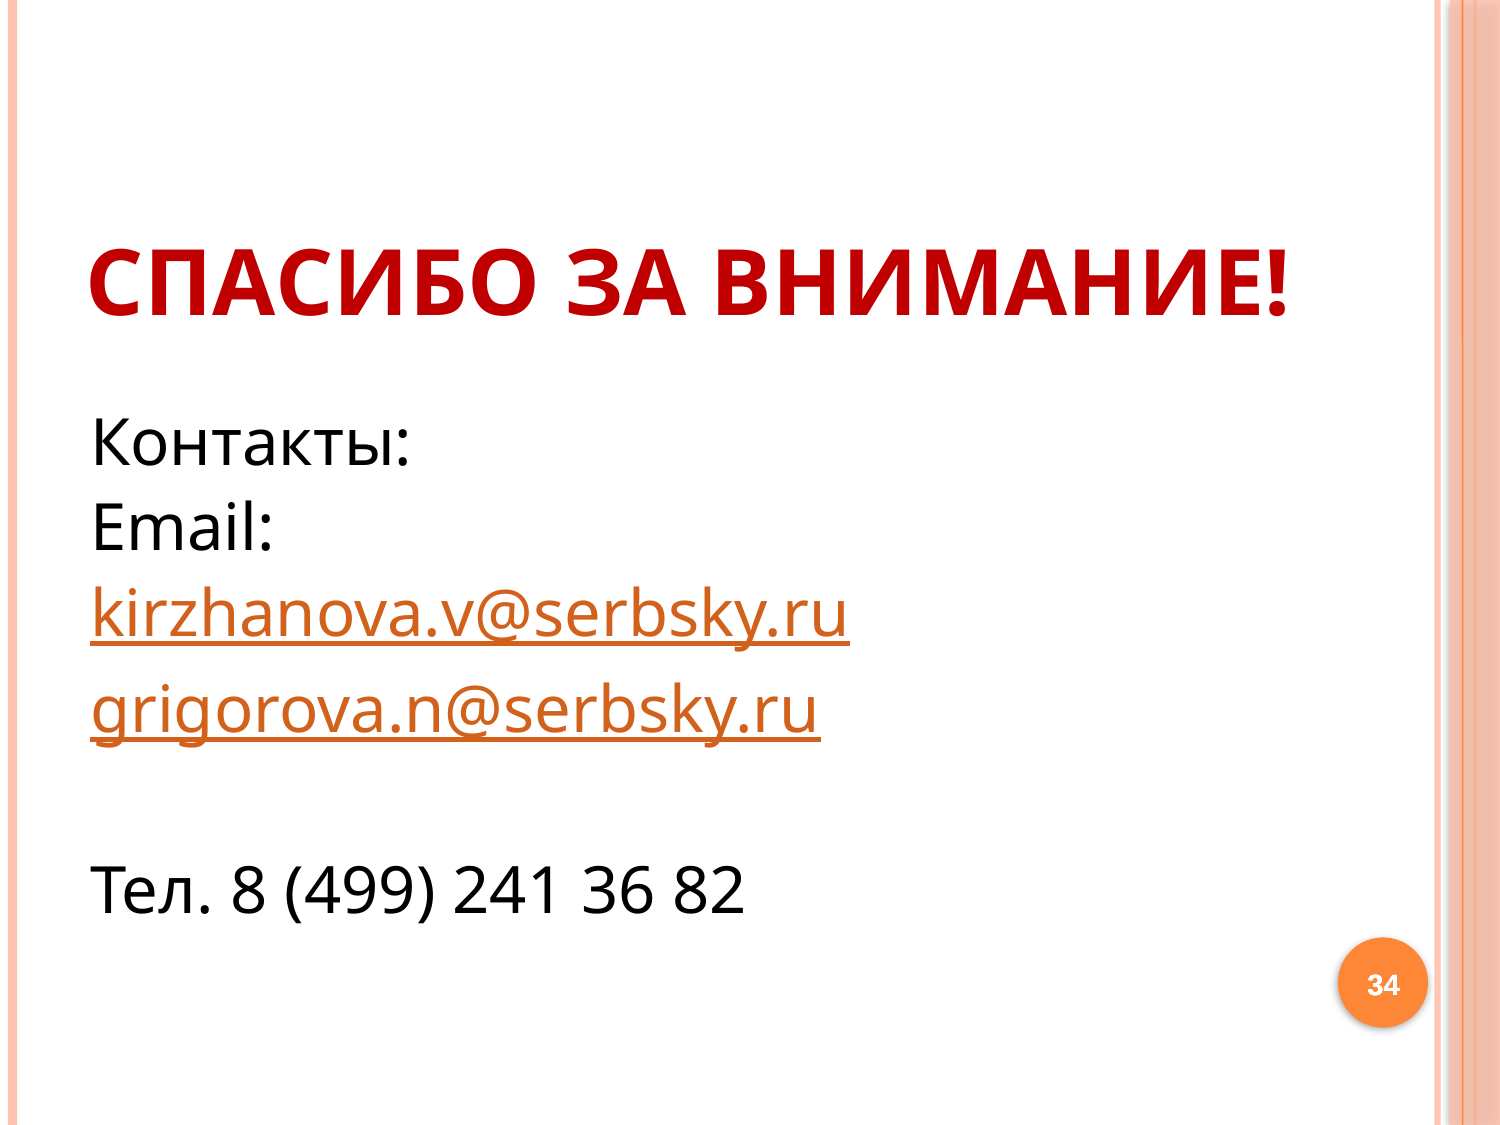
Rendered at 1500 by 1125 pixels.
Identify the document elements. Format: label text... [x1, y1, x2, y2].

text_box 34 [1333, 940, 1434, 1026]
list Контакты: Email: kirzhanova.v@serbsky.ru grigorova.n@serbsky.ru Тел. 8 (499) 241 36 82 [74, 392, 1426, 941]
title Спасибо за внимание! [70, 90, 1421, 342]
